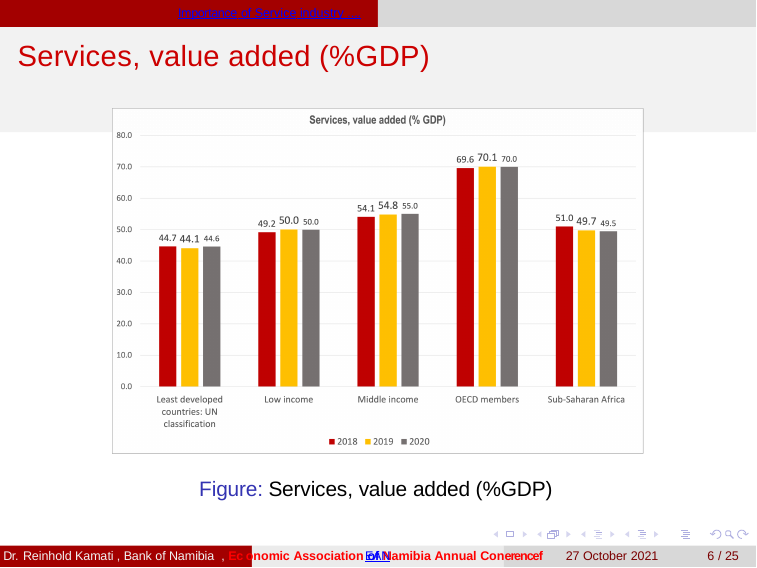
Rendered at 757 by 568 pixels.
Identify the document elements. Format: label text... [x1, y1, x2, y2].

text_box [0, 545, 757, 568]
picture [112, 108, 644, 454]
text_box Importance of Service industry .... [176, 2, 367, 20]
text_box Figure: Services, value added (%GDP) [197, 473, 559, 501]
text_box [377, 0, 756, 27]
title Services, value added (%GDP) [0, 27, 756, 133]
